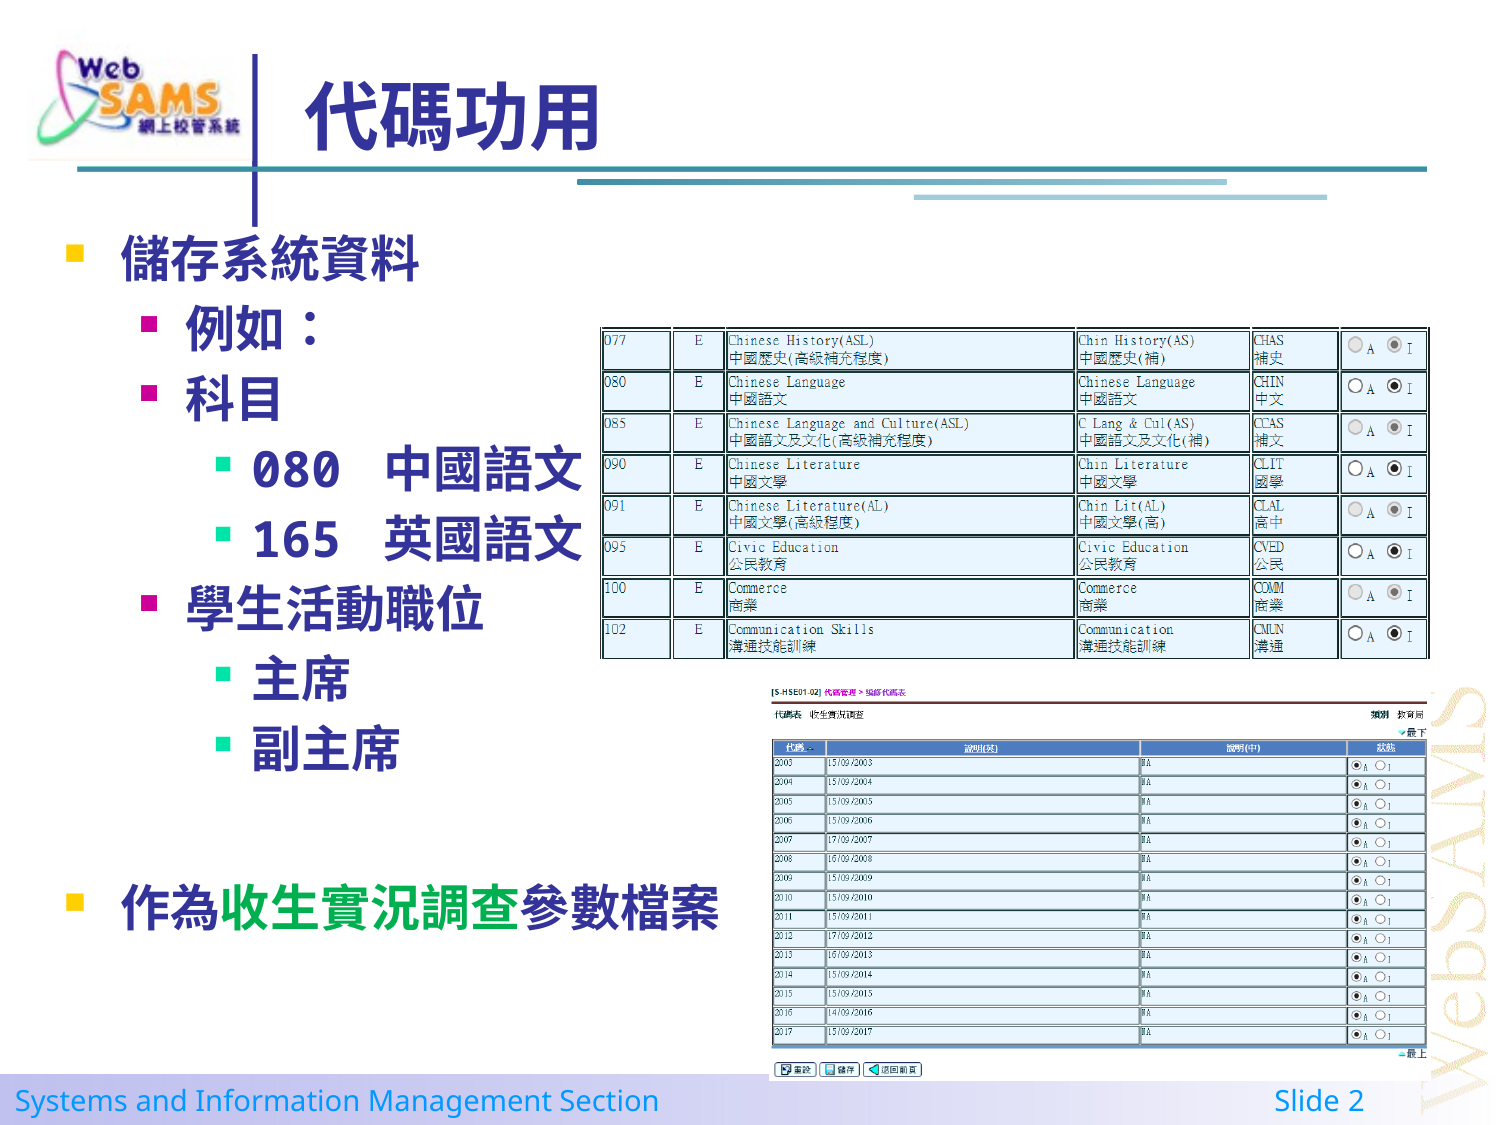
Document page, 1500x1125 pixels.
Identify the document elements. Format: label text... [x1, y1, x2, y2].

picture [600, 327, 1431, 659]
picture [27, 29, 253, 161]
picture [768, 679, 1500, 1081]
list 儲存系統資料 例如： 科目 080 中國語文 165 英國語文 學生活動職位 主席 副主席 作為收生實況調查參數檔案 [48, 220, 1322, 998]
title 代碼功用 [289, 41, 1465, 167]
